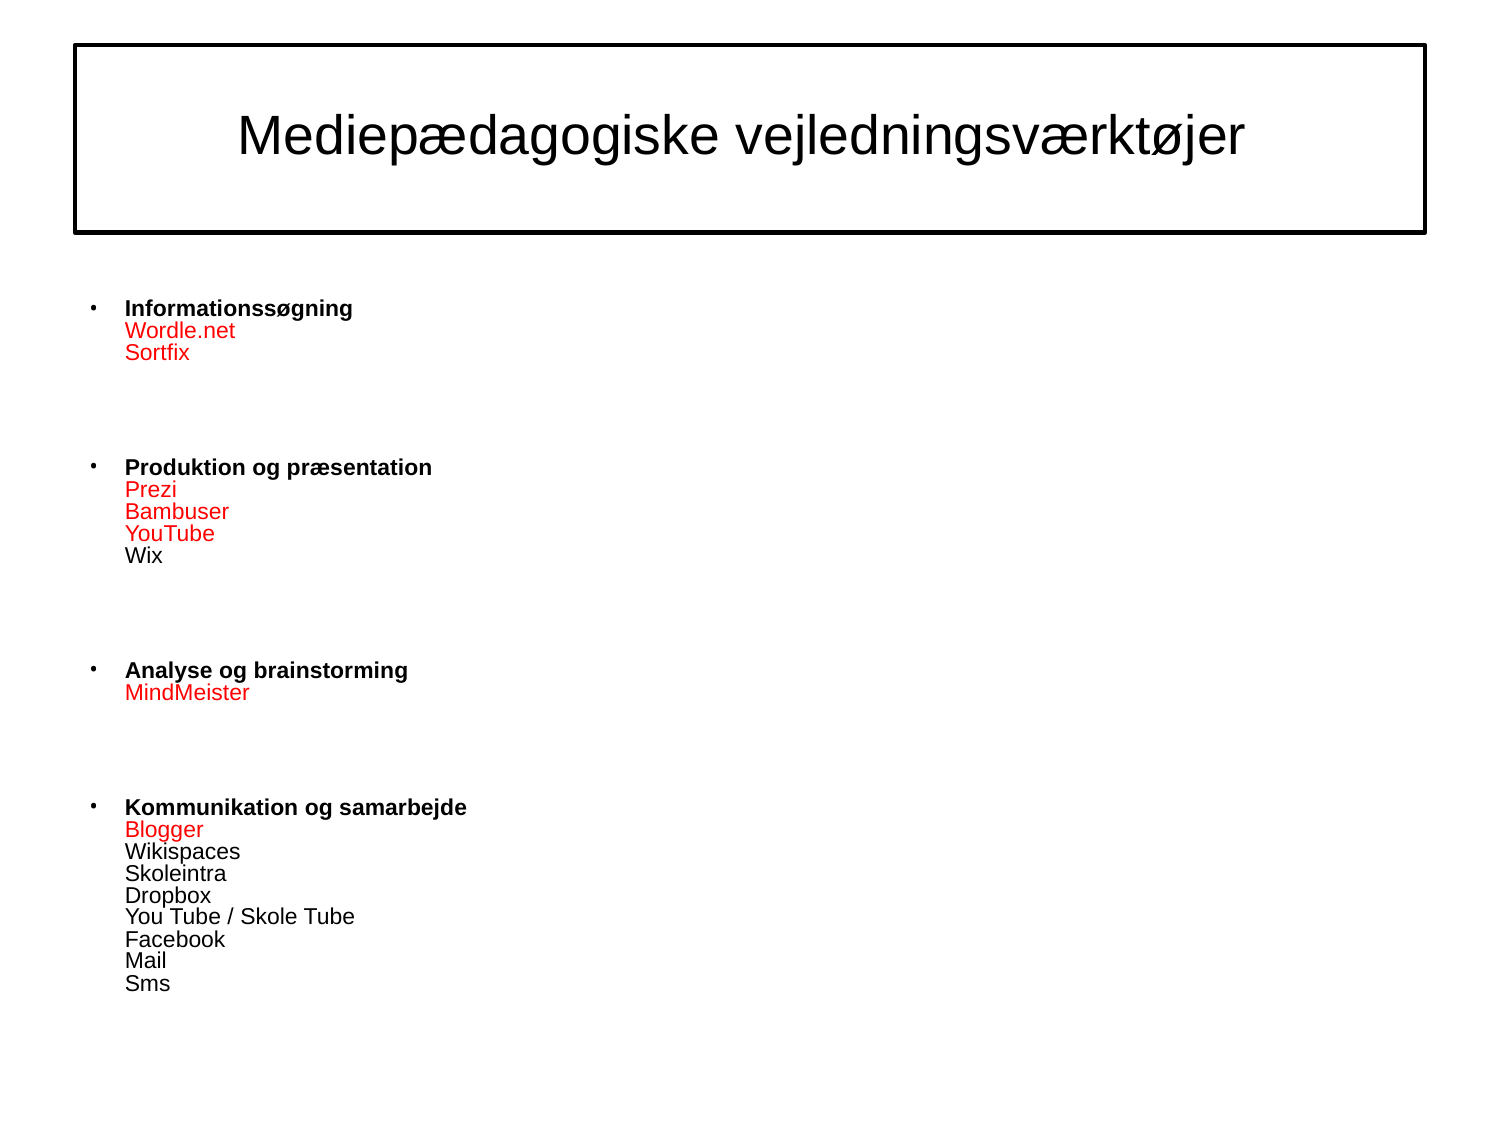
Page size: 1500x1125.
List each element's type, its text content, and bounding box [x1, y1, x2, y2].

list Informationssøgning Wordle.net Sortfix Produktion og præsentation Prezi Bambuser YouTube Wix Analyse og brainstorming MindMeister Kommunikation og samarbejde Blogger Wikispaces Skoleintra Dropbox You Tube / Skole Tube Facebook Mail Sms [74, 290, 1425, 1059]
title Mediepædagogiske vejledningsværktøjer [73, 43, 1427, 235]
